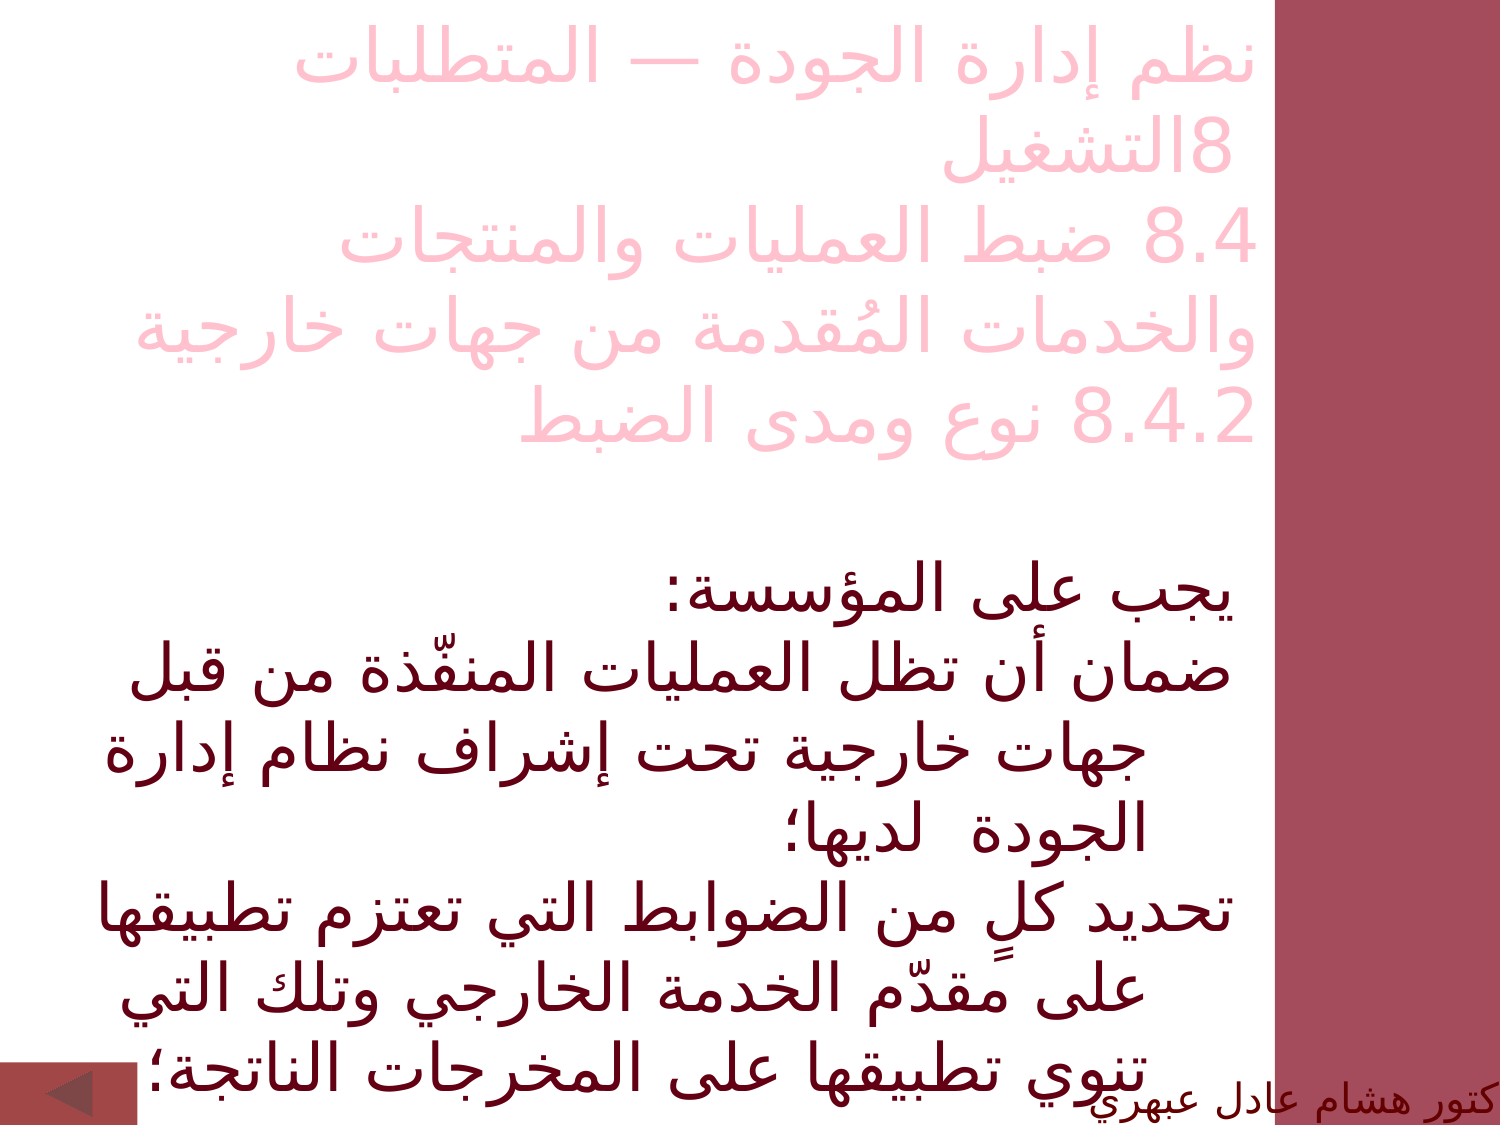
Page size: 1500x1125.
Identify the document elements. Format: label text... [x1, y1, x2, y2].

text_box الدكتور هشام عادل عبهري [1073, 1064, 1500, 1125]
text_box [0, 1060, 140, 1125]
text_box يجب على المؤسسة: ضمان أن تظل العمليات المنفّذة من قبل جهات خارجية تحت إشراف نظام إدارة الجودة لديها؛ تحديد كلٍ من الضوابط التي تعتزم تطبيقها على مقدّم الخدمة الخارجي وتلك التي تنوي تطبيقها على المخرجات الناتجة؛ [12, 537, 1250, 1112]
text_box نظم إدارة الجودة — المتطلبات 8التشغيل 8.4 ضبط العمليات والمنتجات والخدمات المُقدمة من جهات خارجية 8.4.2 نوع ومدى الضبط [0, 0, 1275, 465]
text_box [1273, 0, 1500, 1064]
